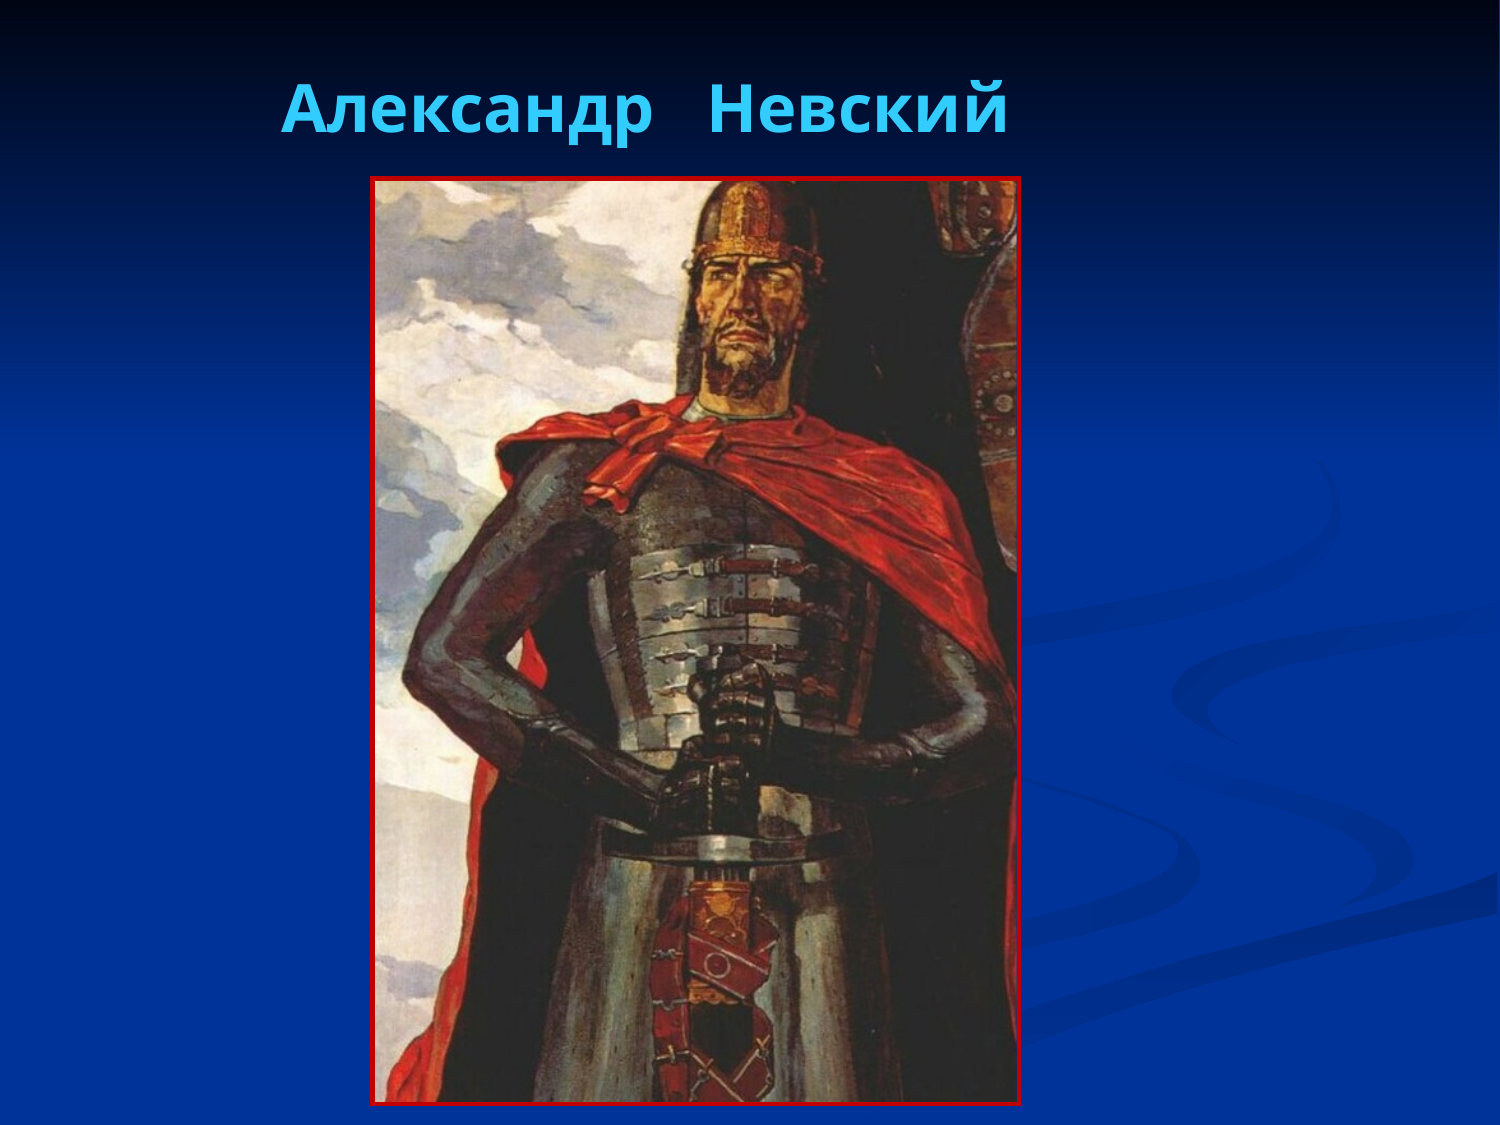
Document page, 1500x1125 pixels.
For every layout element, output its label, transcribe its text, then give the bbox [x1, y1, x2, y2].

picture [374, 180, 1017, 1102]
text_box Александр Невский [93, 58, 1348, 154]
